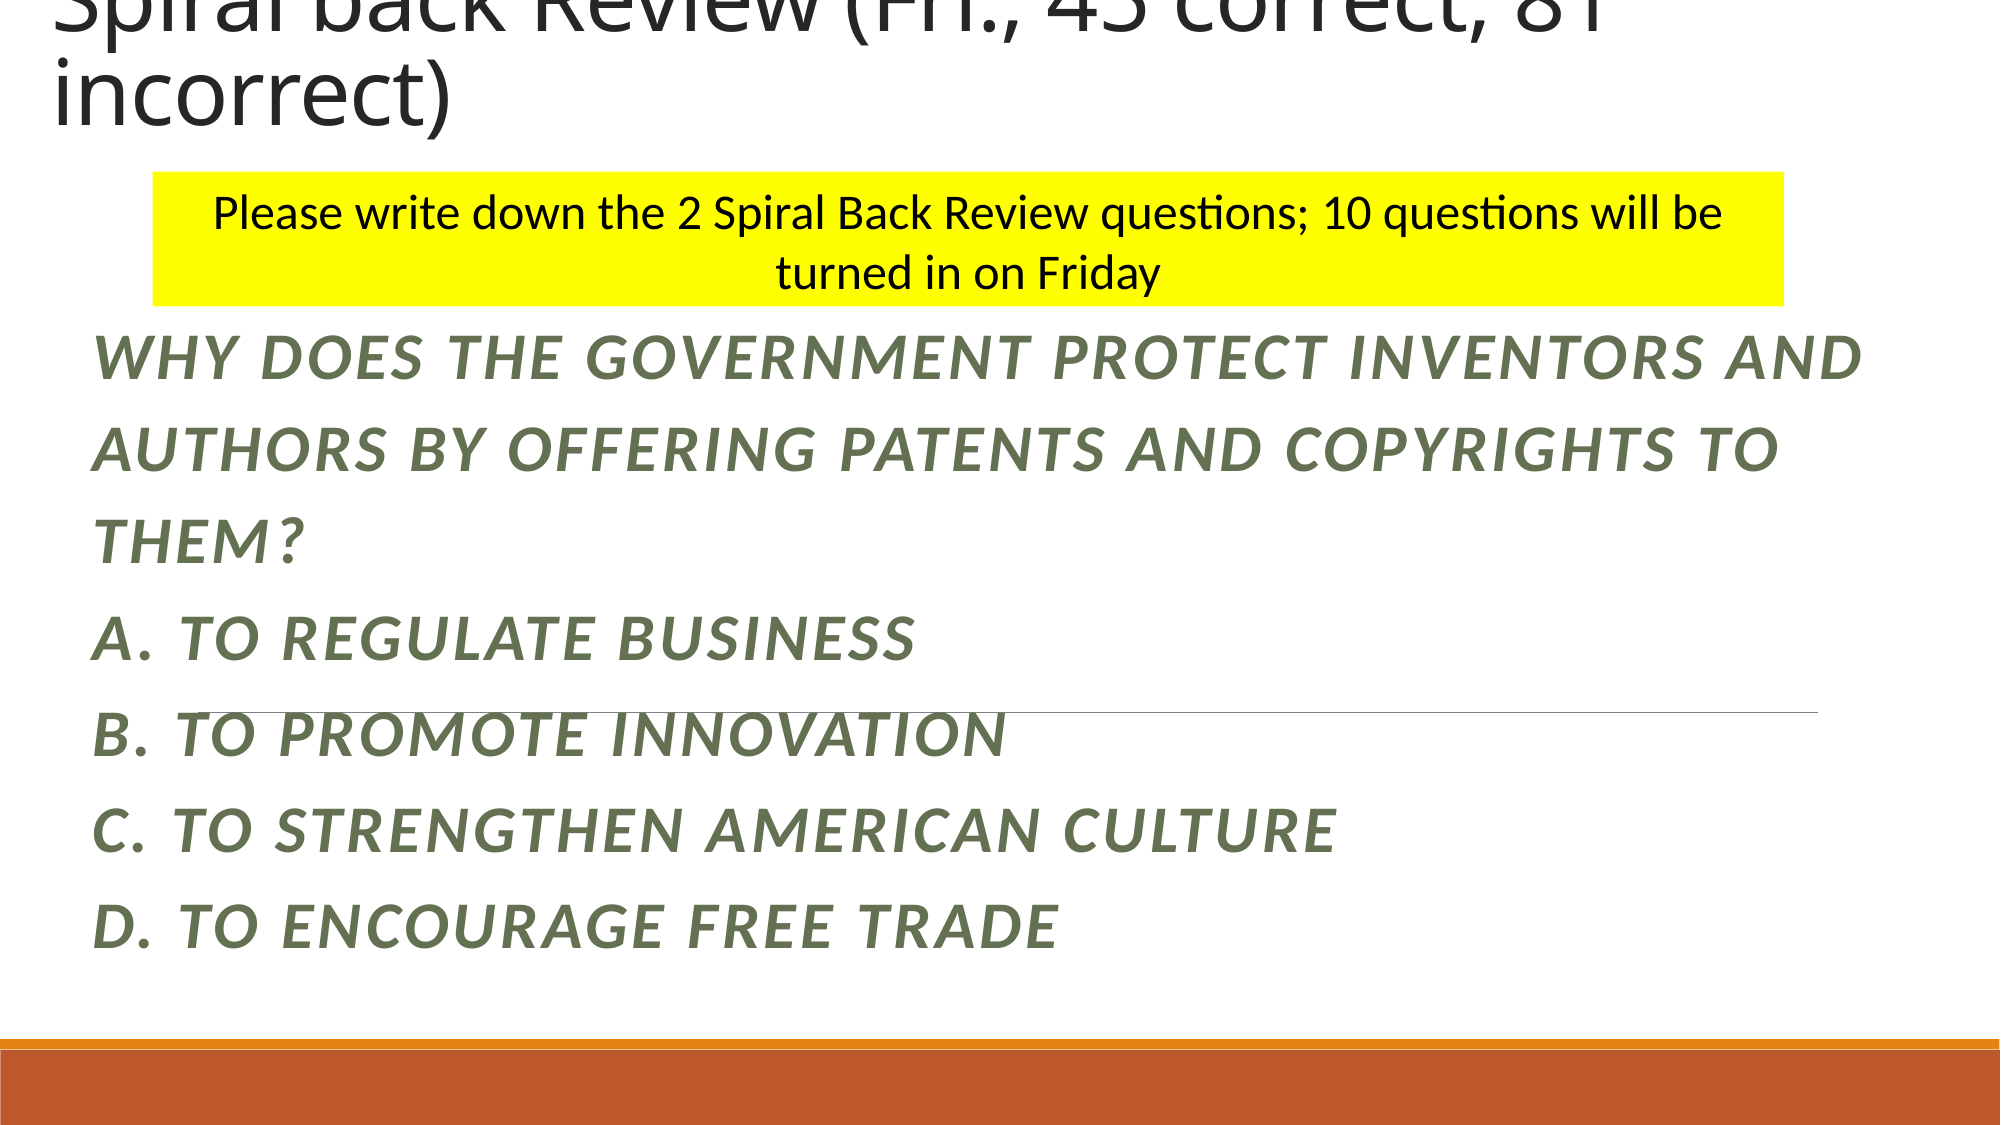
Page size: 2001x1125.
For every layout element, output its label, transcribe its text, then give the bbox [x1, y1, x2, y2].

text_box Why does the government protect inventors and authors by offering patents and copyrights to them? A. To regulate business B. To promote innovation C. To strengthen American culture D. To encourage free trade [77, 293, 1946, 1092]
text_box Please write down the 2 Spiral Back Review questions; 10 questions will be turned in on Friday [152, 171, 1785, 293]
title Spiral back Review (Fri., 45 correct, 81 incorrect) [36, 0, 1900, 152]
